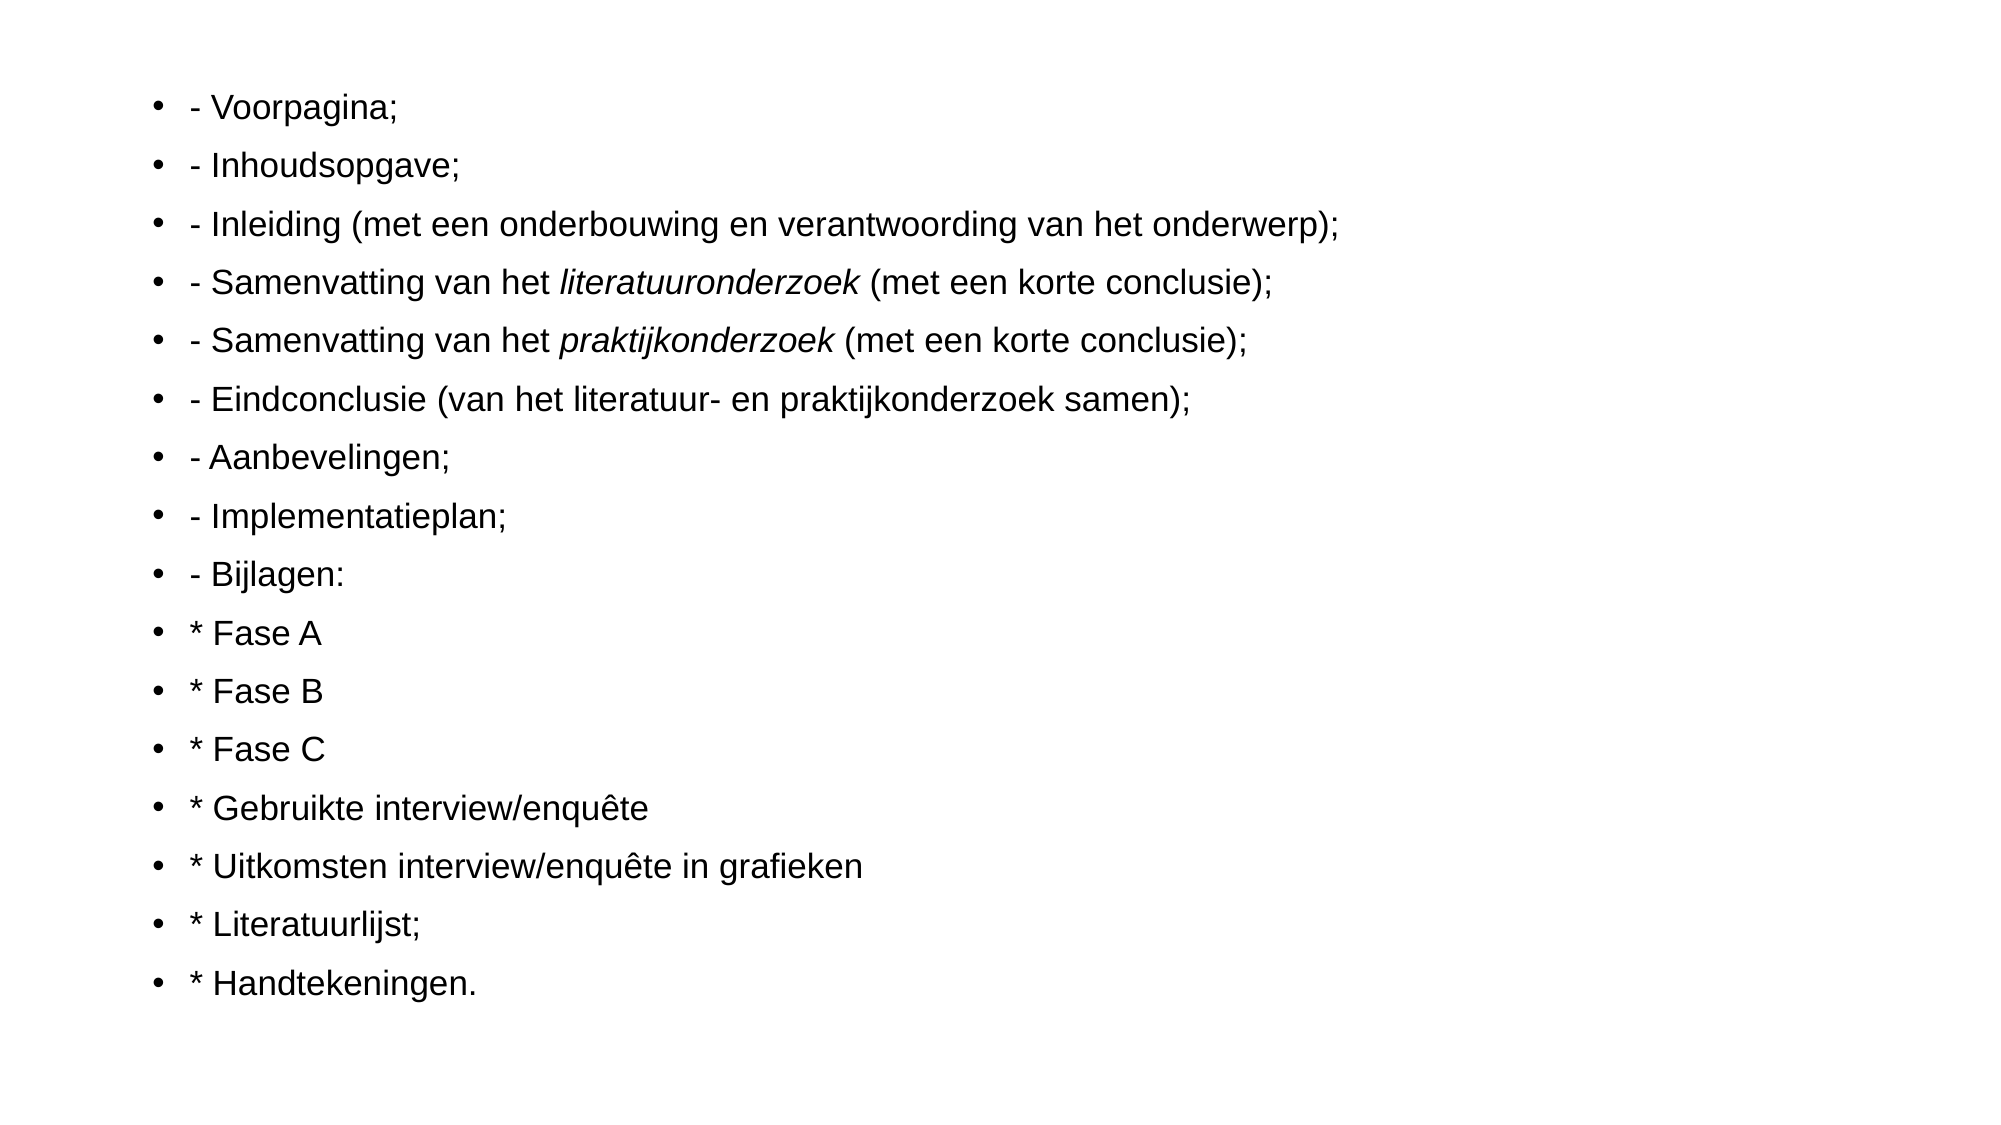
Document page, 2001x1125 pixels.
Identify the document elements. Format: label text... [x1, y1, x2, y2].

list - Voorpagina; - Inhoudsopgave; - Inleiding (met een onderbouwing en verantwoording van het onderwerp); - Samenvatting van het literatuuronderzoek (met een korte conclusie); - Samenvatting van het praktijkonderzoek (met een korte conclusie); - Eindconclusie (van het literatuur- en praktijkonderzoek samen); - Aanbevelingen; - Implementatieplan; - Bijlagen: * Fase A * Fase B * Fase C * Gebruikte interview/enquête * Uitkomsten interview/enquête in grafieken * Literatuurlijst; * Handtekeningen. [137, 81, 1863, 1014]
